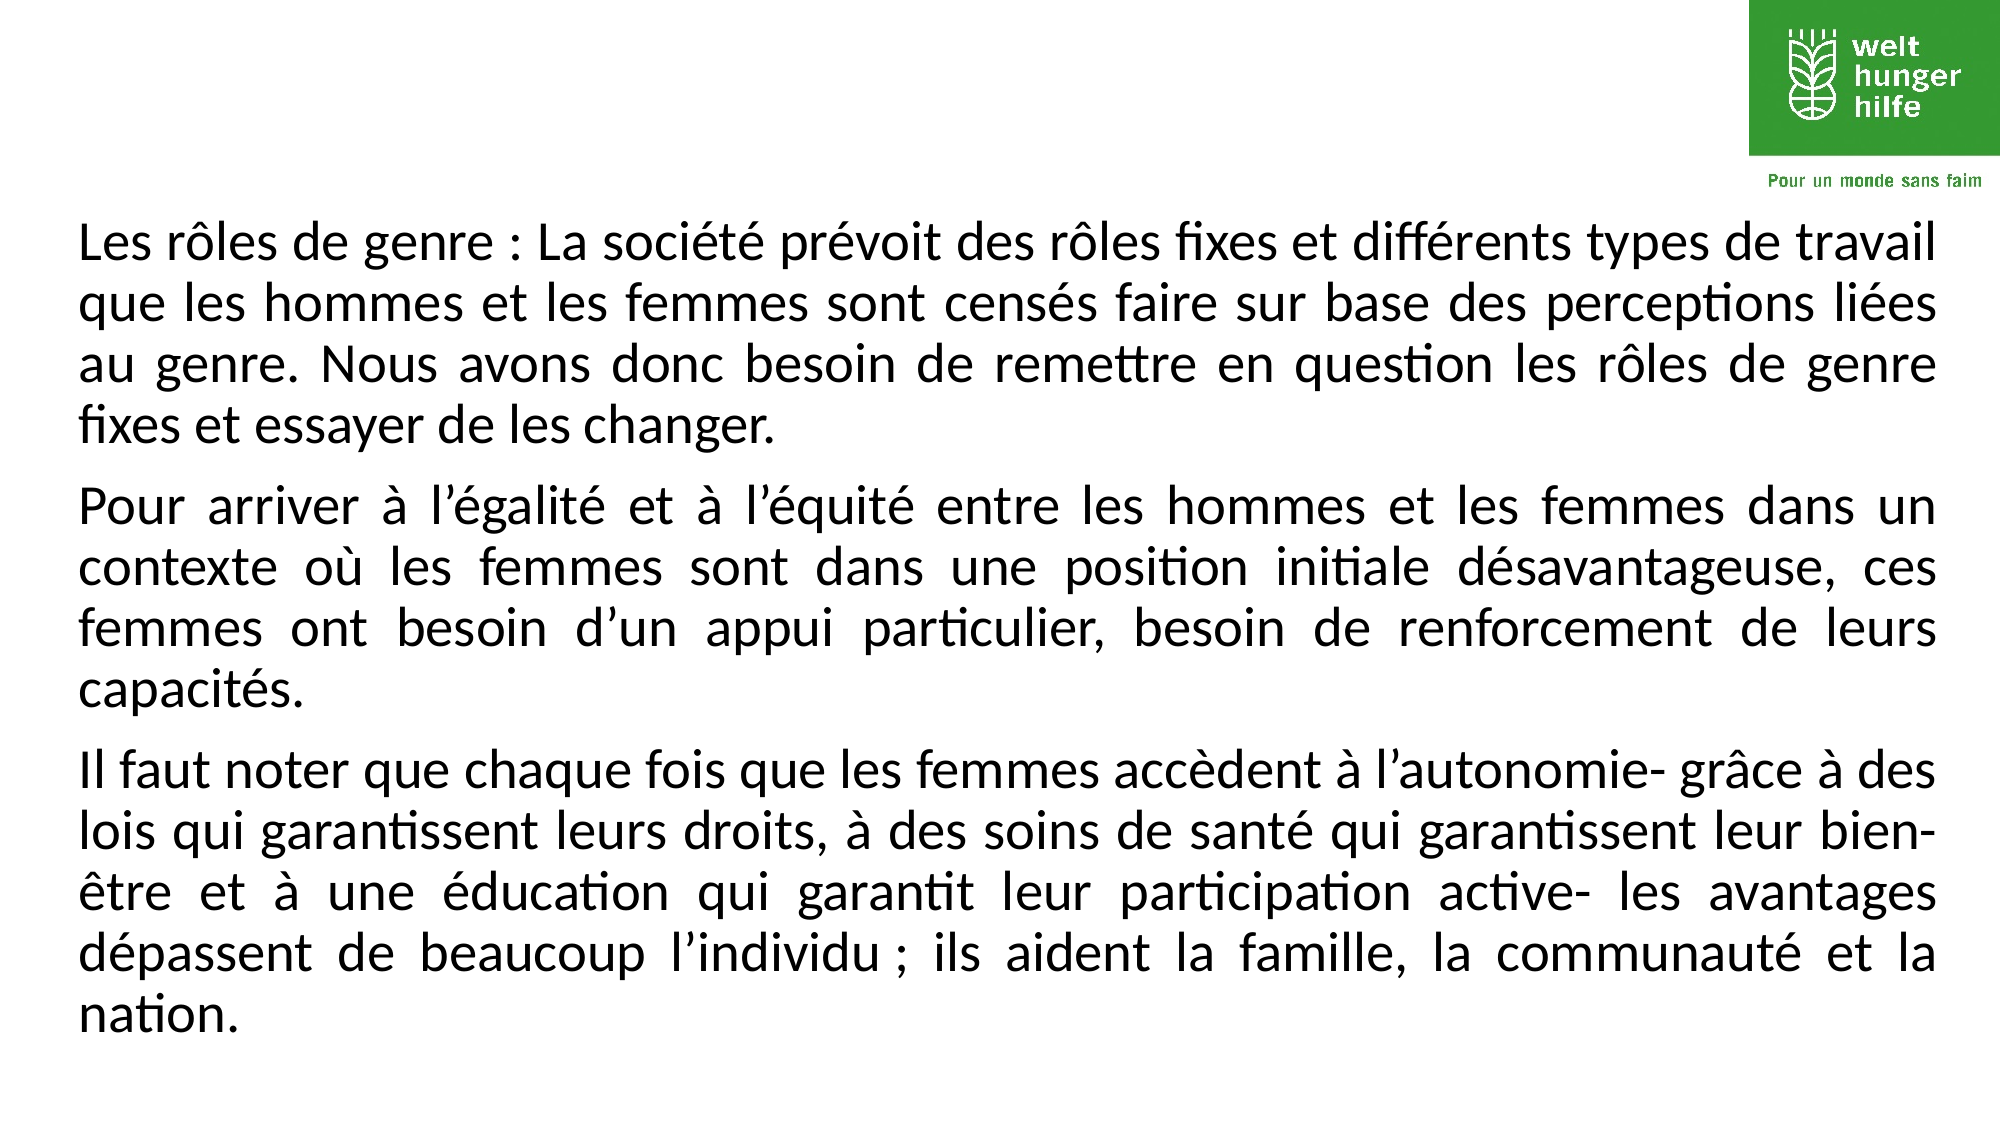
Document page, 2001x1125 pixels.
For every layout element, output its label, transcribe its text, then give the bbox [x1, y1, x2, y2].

picture [1749, 0, 2000, 205]
subtitle Les rôles de genre : La société prévoit des rôles fixes et différents types de travail que les hommes et les femmes sont censés faire sur base des perceptions liées au genre. Nous avons donc besoin de remettre en question les rôles de genre fixes et essayer de les changer. Pour arriver à l’égalité et à l’équité entre les hommes et les femmes dans un contexte où les femmes sont dans une position initiale désavantageuse, ces femmes ont besoin d’un appui particulier, besoin de renforcement de leurs capacités. Il faut noter que chaque fois que les femmes accèdent à l’autonomie- grâce à des lois qui garantissent leurs droits, à des soins de santé qui garantissent leur bien-être et à une éducation qui garantit leur participation active- les avantages dépassent de beaucoup l’individu ; ils aident la famille, la communauté et la nation. [63, 204, 1953, 1053]
